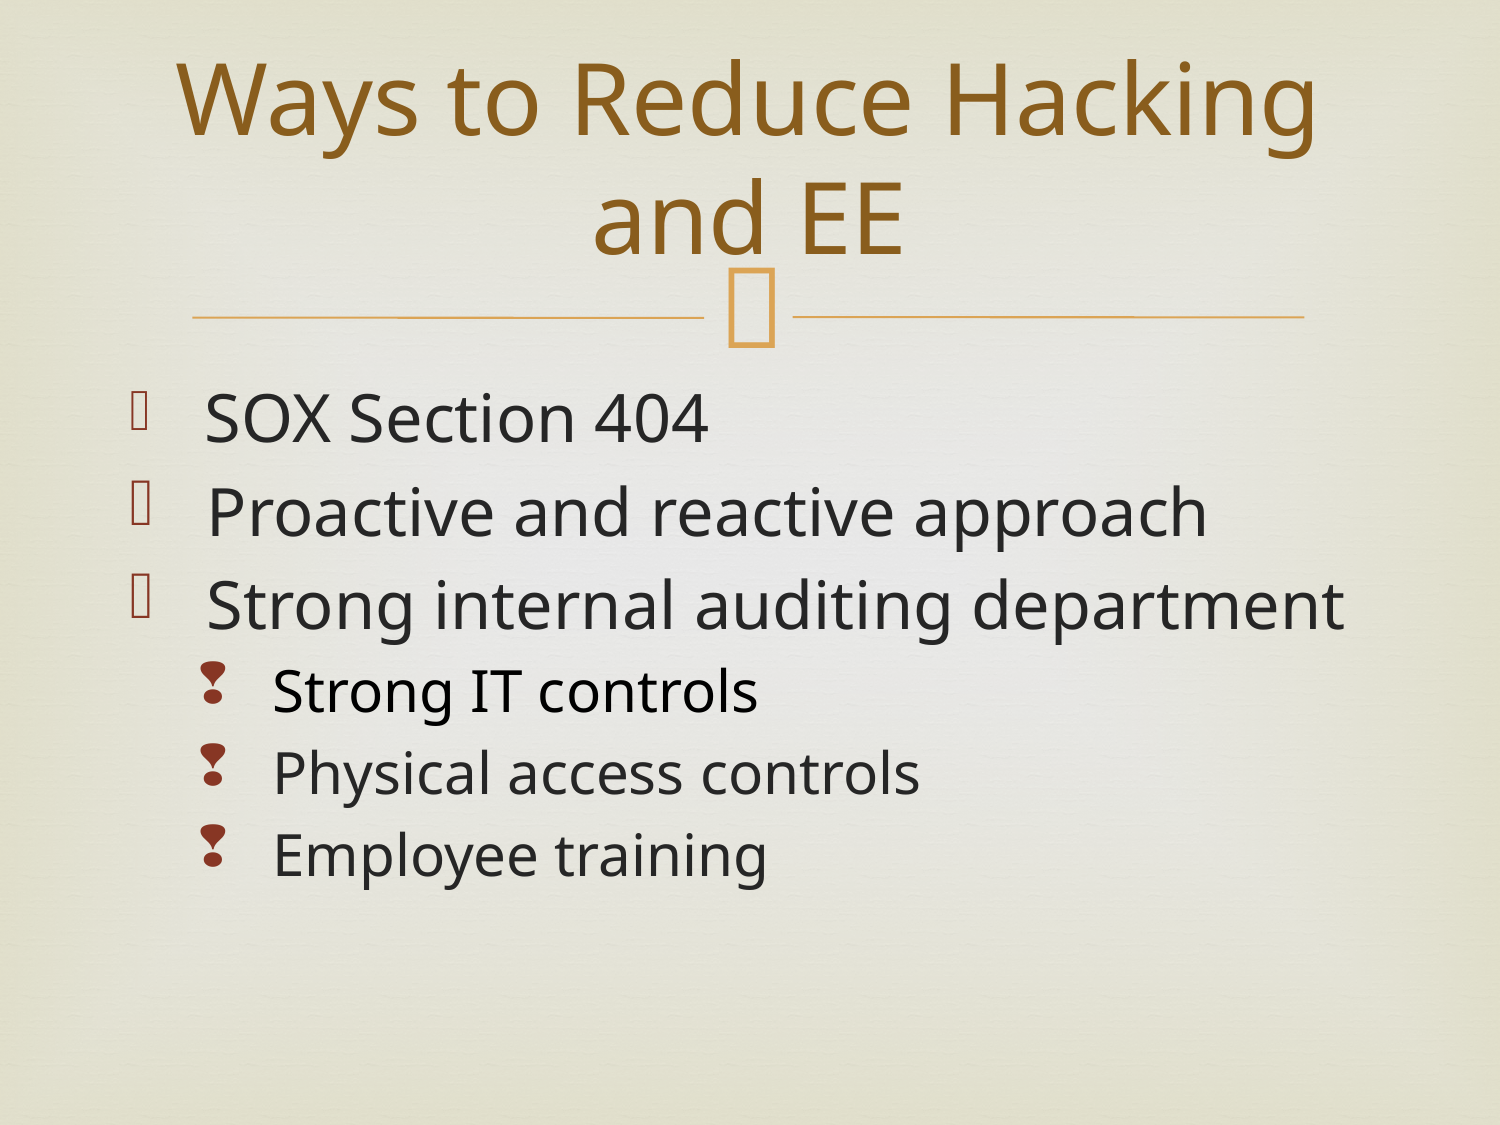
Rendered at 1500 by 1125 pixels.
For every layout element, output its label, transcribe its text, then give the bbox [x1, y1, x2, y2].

title Ways to Reduce Hacking and EE [112, 38, 1386, 272]
list SOX Section 404 Proactive and reactive approach Strong internal auditing department Strong IT controls Physical access controls Employee training [114, 368, 1386, 1005]
